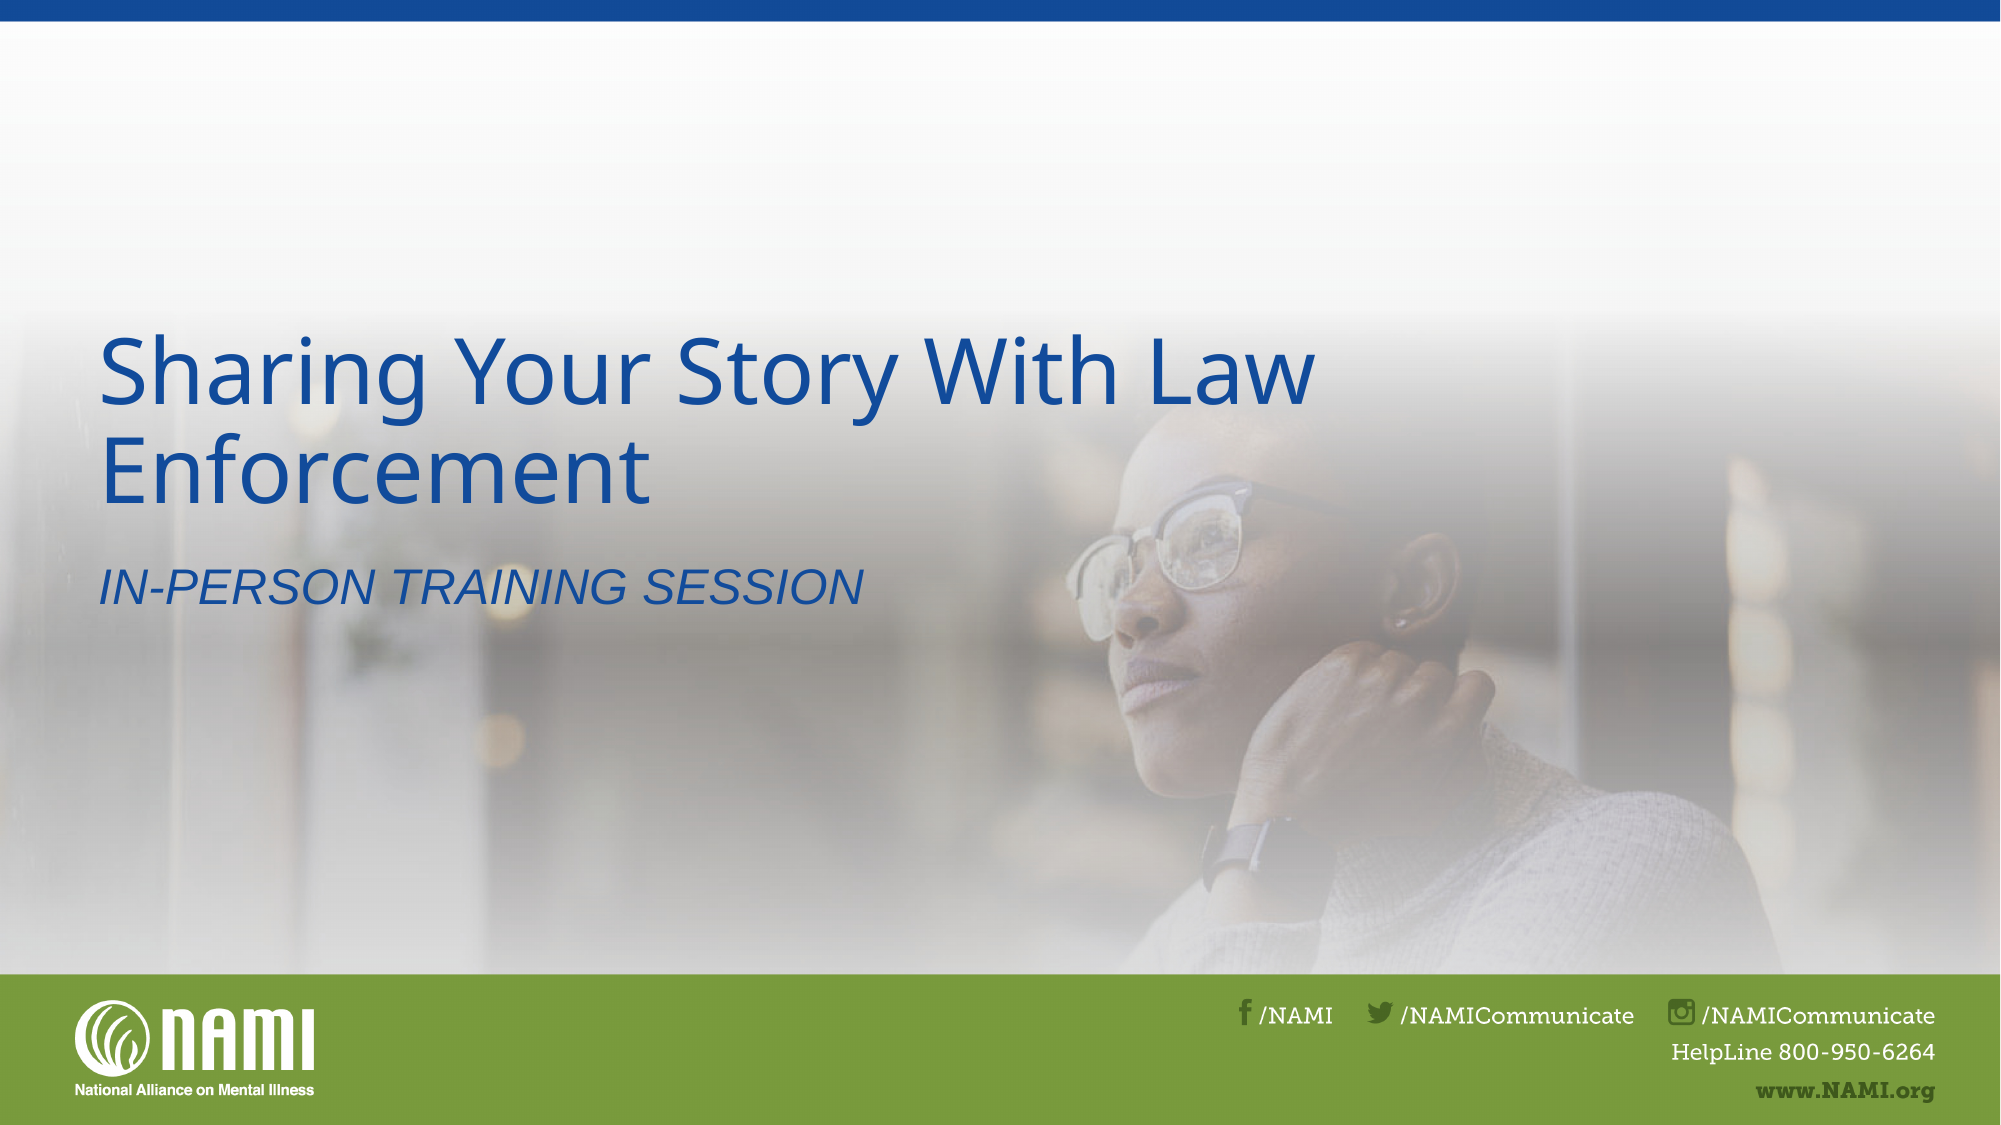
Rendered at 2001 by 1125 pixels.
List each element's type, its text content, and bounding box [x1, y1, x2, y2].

picture [0, 0, 2001, 1125]
subtitle In-person Training session [83, 553, 1750, 863]
title Sharing Your Story With Law Enforcement [83, 315, 1863, 533]
